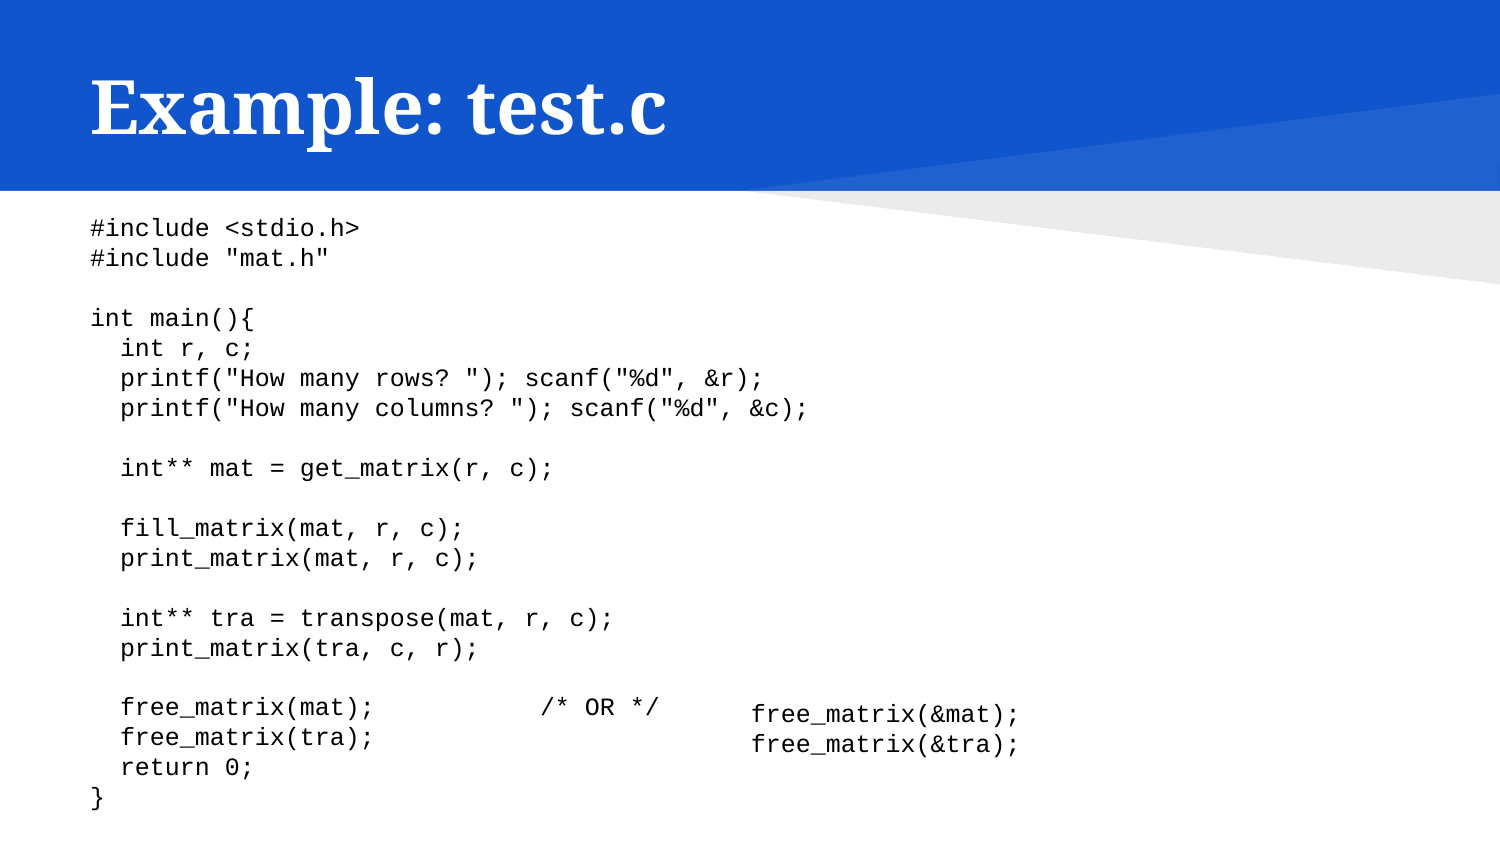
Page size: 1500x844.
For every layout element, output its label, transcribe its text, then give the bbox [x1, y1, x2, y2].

text_box free_matrix(&mat); free_matrix(&tra); [735, 682, 1425, 808]
title Example: test.c [75, 33, 1425, 175]
list #include <stdio.h> #include "mat.h" int main(){ int r, c; printf("How many rows? "); scanf("%d", &r); printf("How many columns? "); scanf("%d", &c); int** mat = get_matrix(r, c); fill_matrix(mat, r, c); print_matrix(mat, r, c); int** tra = transpose(mat, r, c); print_matrix(tra, c, r); free_matrix(mat); /* OR */ free_matrix(tra); return 0; } [75, 196, 1425, 808]
